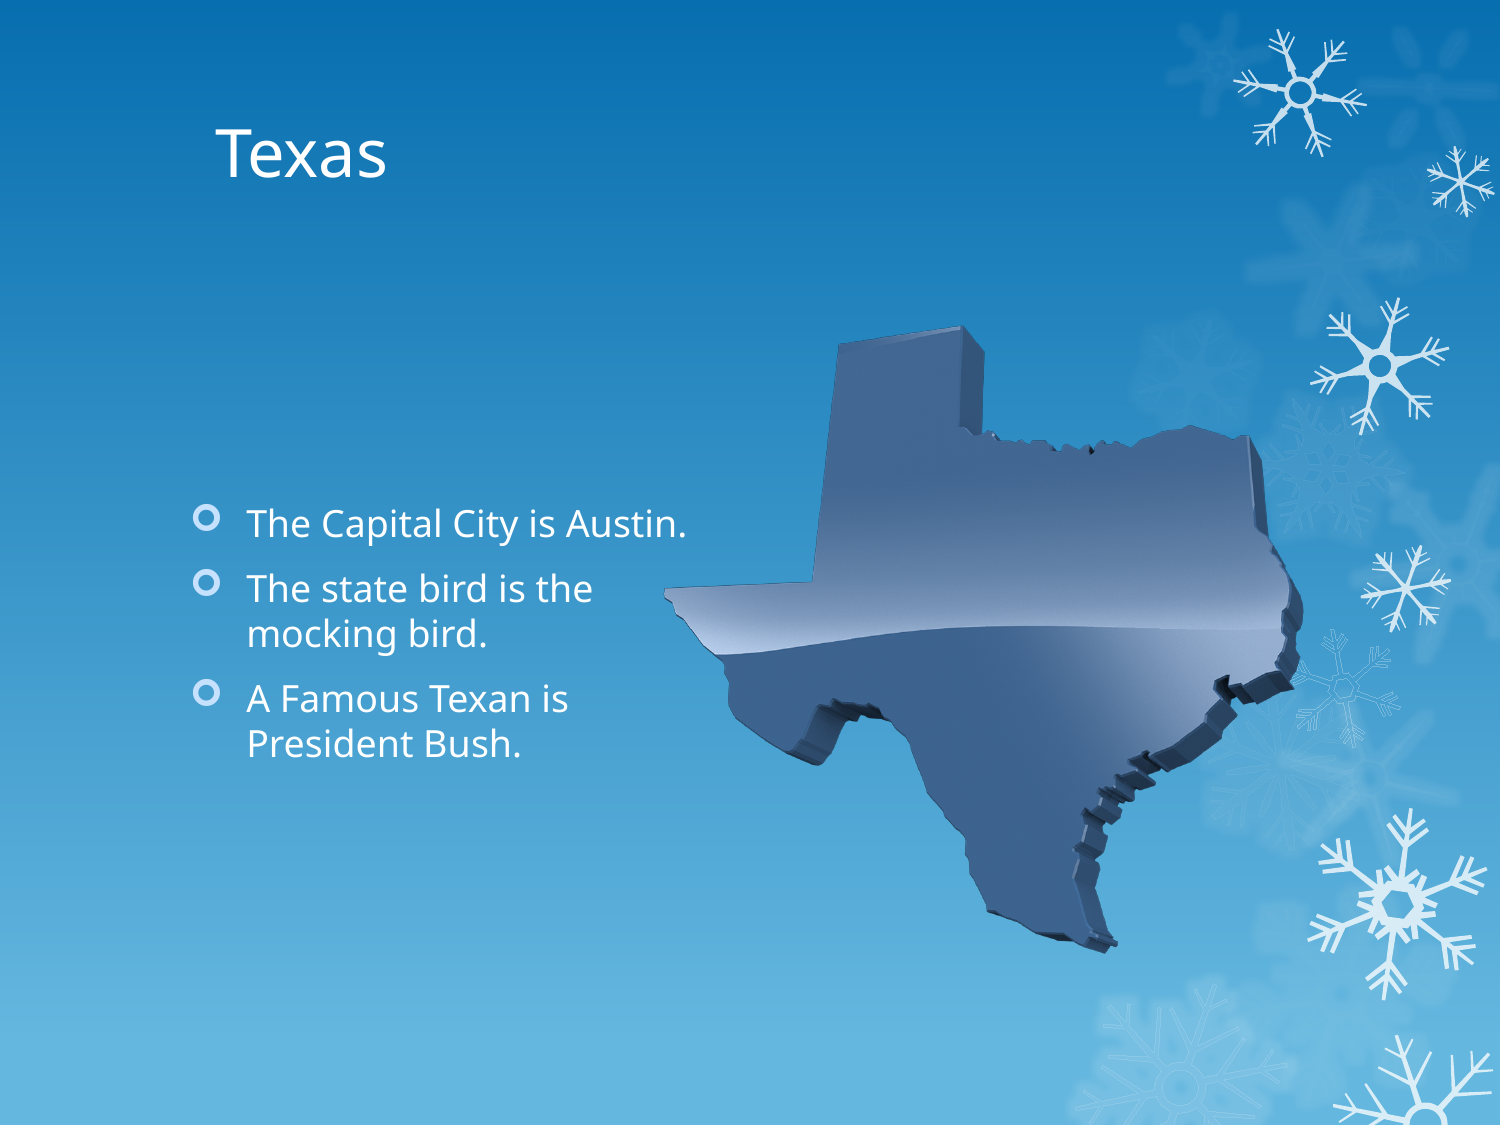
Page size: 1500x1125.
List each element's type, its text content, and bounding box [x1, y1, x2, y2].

list The Capital City is Austin. The state bird is the mocking bird. A Famous Texan is President Bush. [174, 299, 745, 965]
picture [661, 324, 1305, 955]
title Texas [200, 75, 1369, 227]
